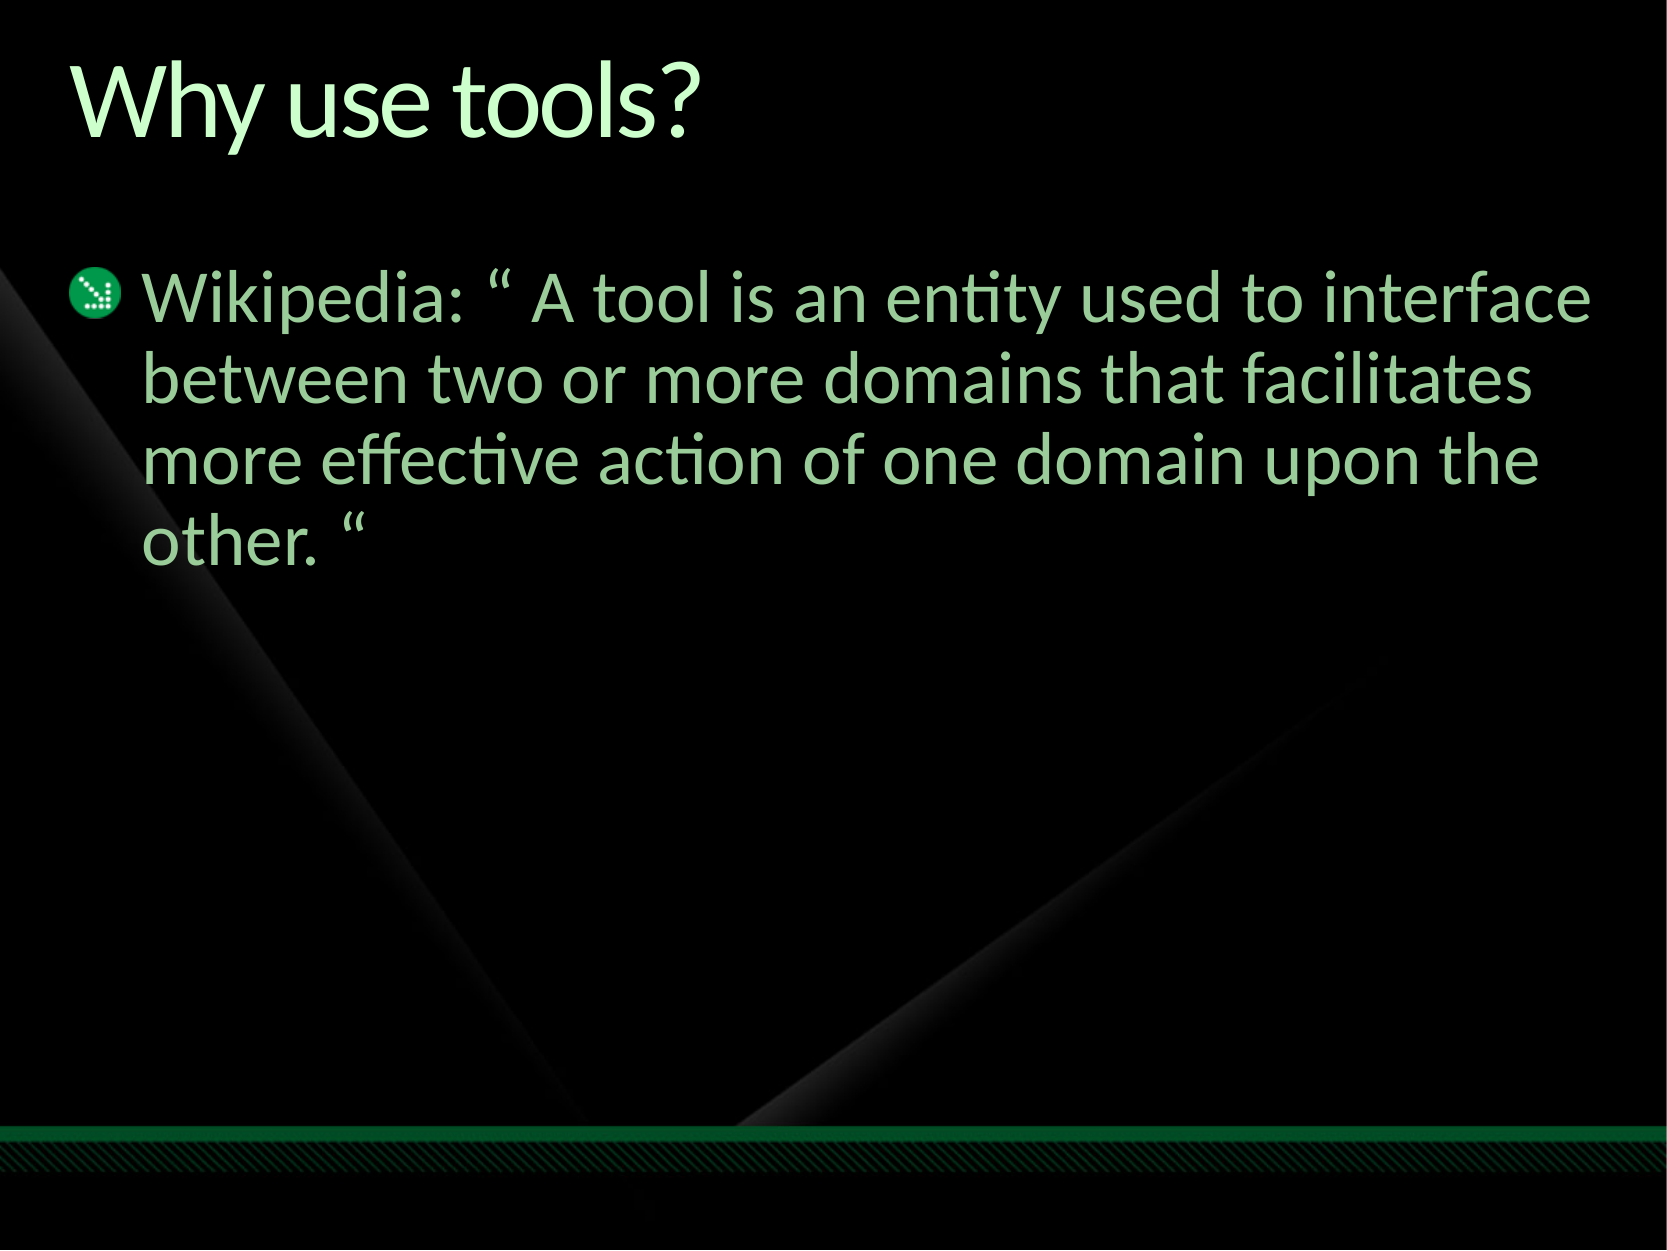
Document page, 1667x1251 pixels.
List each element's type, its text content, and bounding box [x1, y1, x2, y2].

list Wikipedia: “ A tool is an entity used to interface between two or more domains that facilitates more effective action of one domain upon the other. “ [69, 257, 1598, 585]
title Why use tools? [69, 41, 1598, 164]
picture [0, 0, 1667, 1250]
